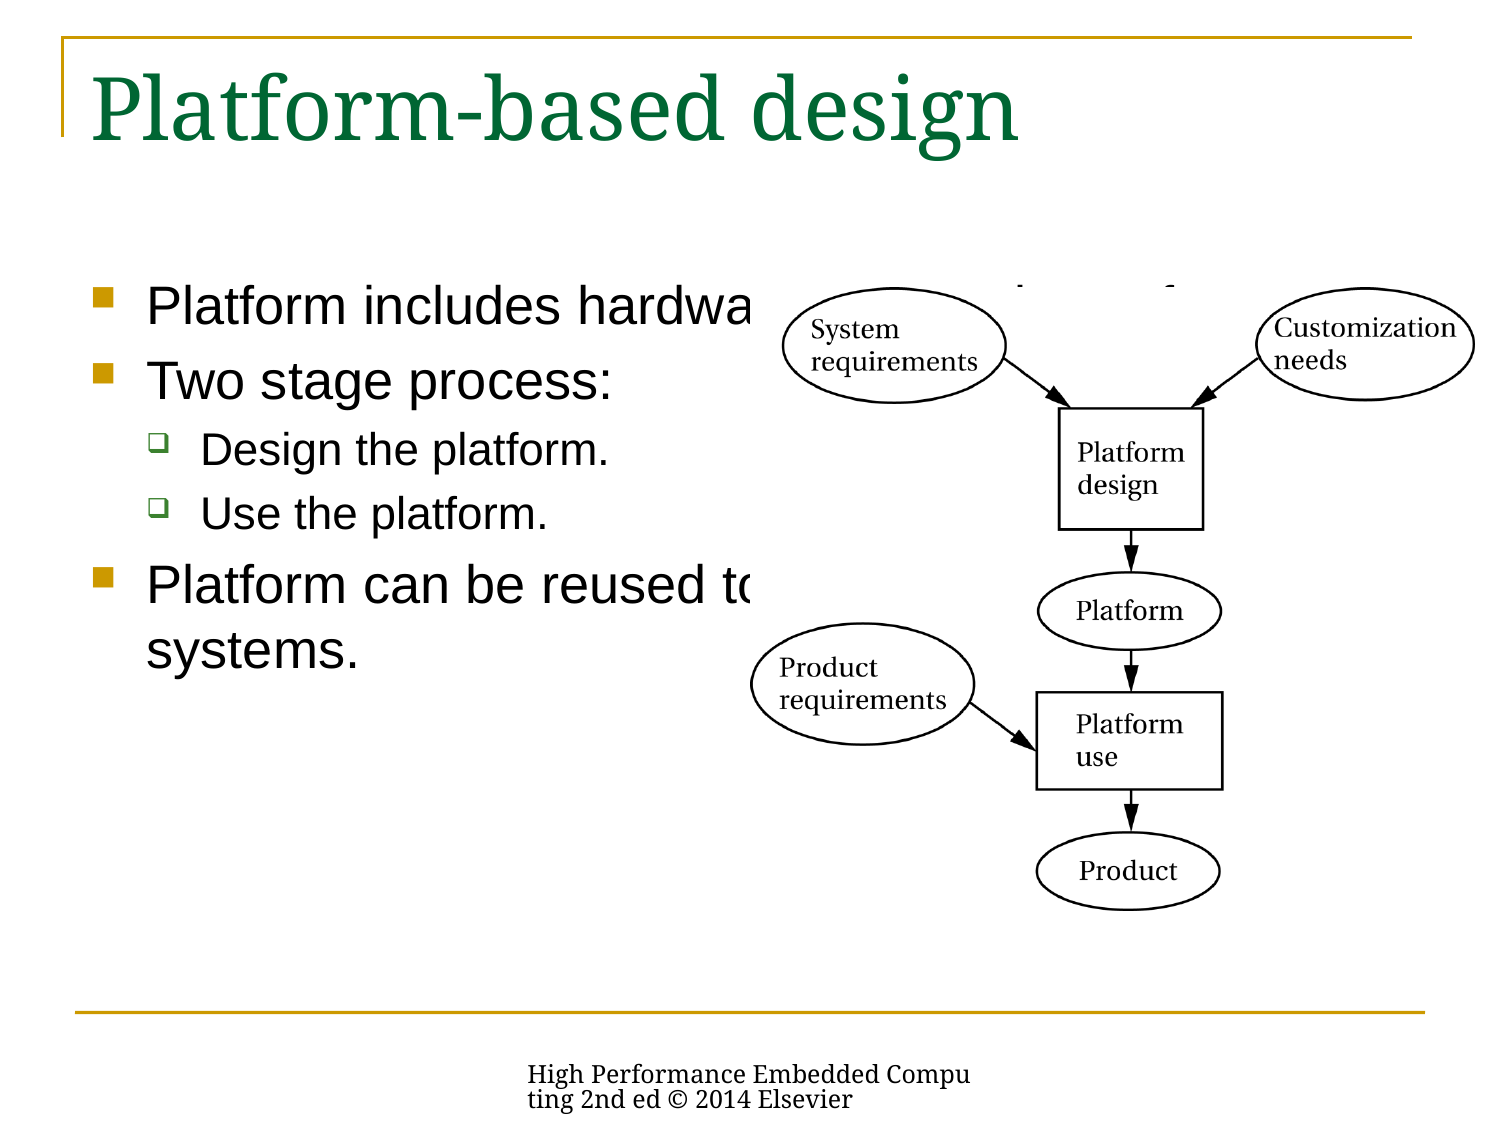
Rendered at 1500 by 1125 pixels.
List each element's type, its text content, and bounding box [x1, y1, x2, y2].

footer High Performance Embedded Computing 2nd ed © 2014 Elsevier [512, 1025, 988, 1100]
title Platform-based design [75, 45, 1425, 233]
list Platform includes hardware, supporting software. Two stage process: Design the platform. Use the platform. Platform can be reused to host many different systems. [75, 262, 1425, 1006]
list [749, 287, 1476, 911]
